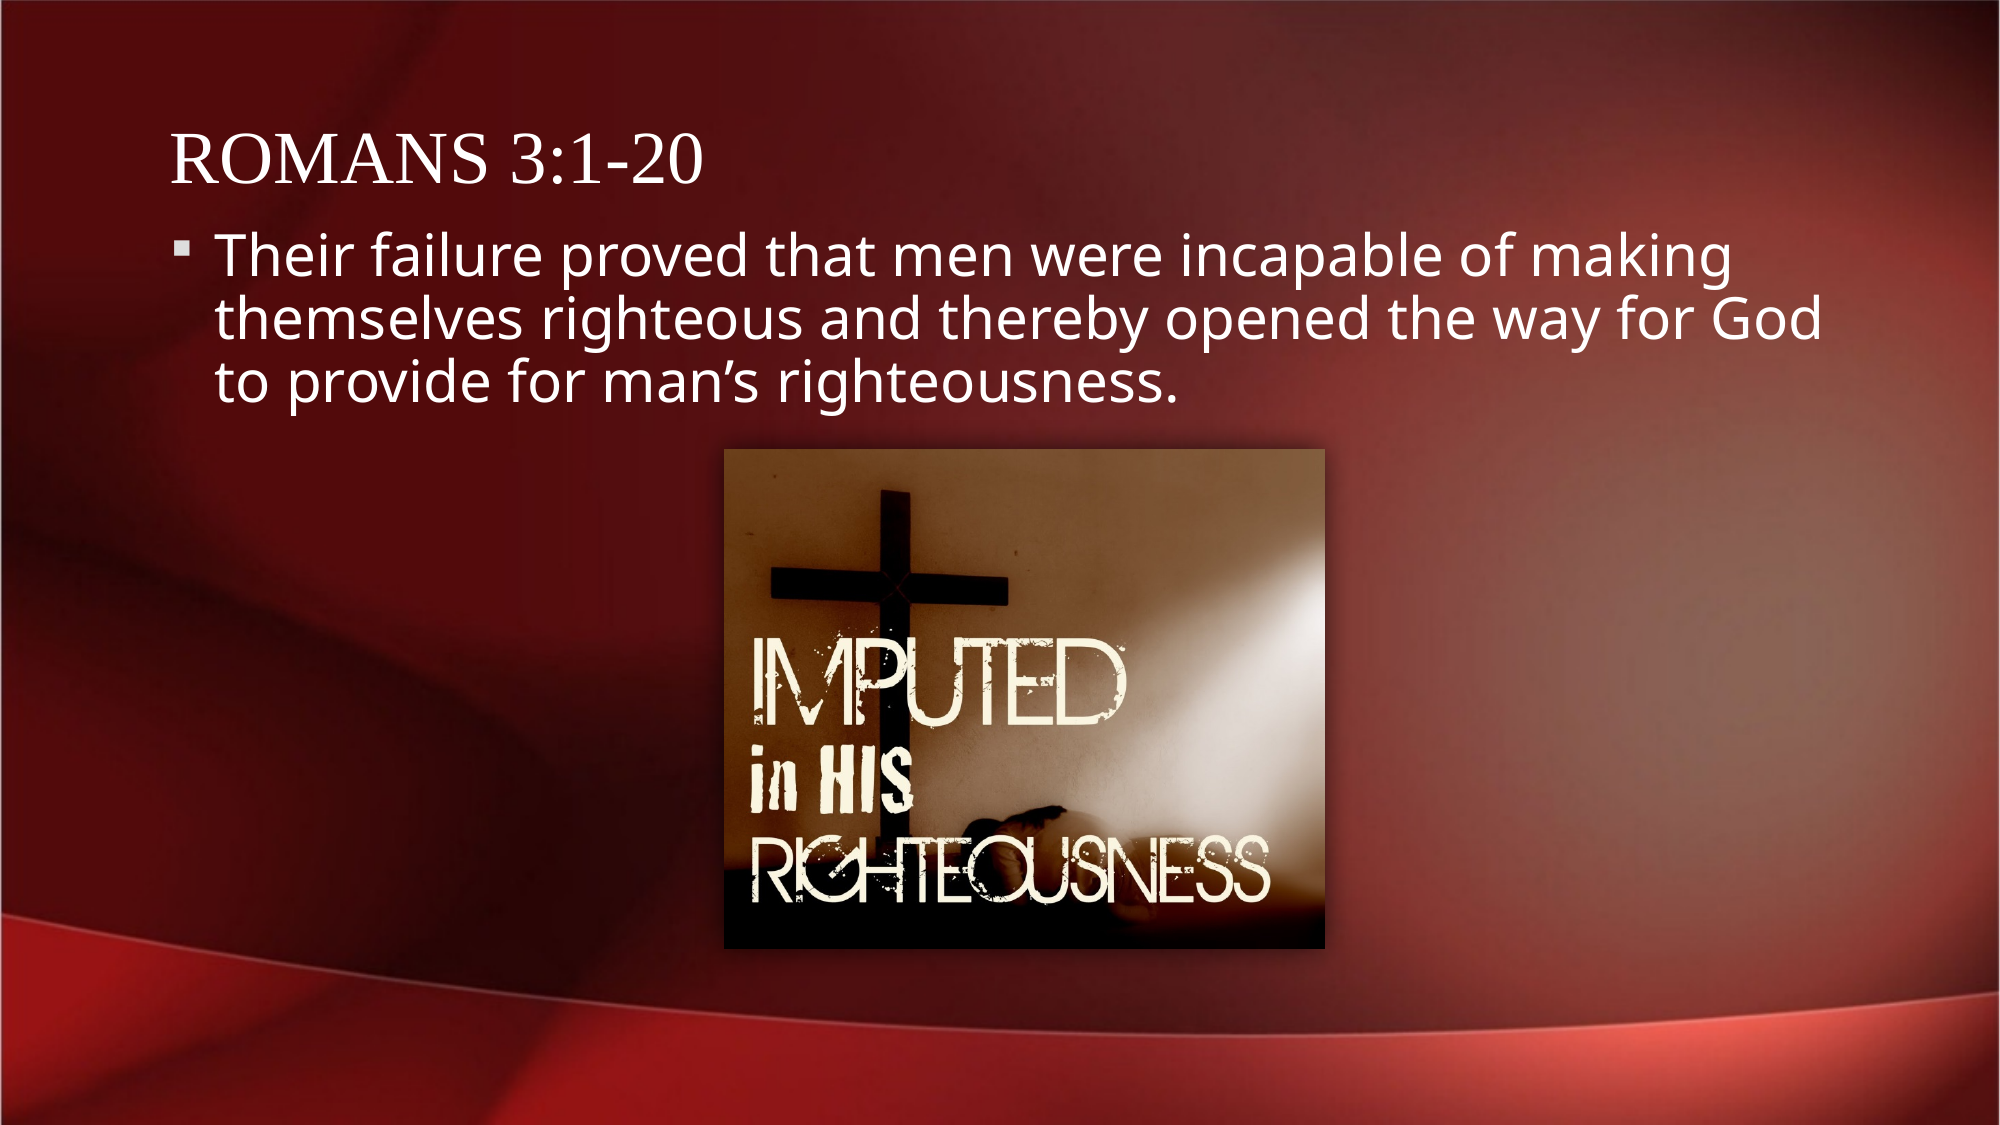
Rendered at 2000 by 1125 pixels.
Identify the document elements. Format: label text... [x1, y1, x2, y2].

picture [0, 0, 2000, 1125]
title Romans 3:1-20 [149, 8, 1850, 209]
list Their failure proved that men were incapable of making themselves righteous and thereby opened the way for God to provide for man’s righteousness. [149, 216, 1850, 950]
